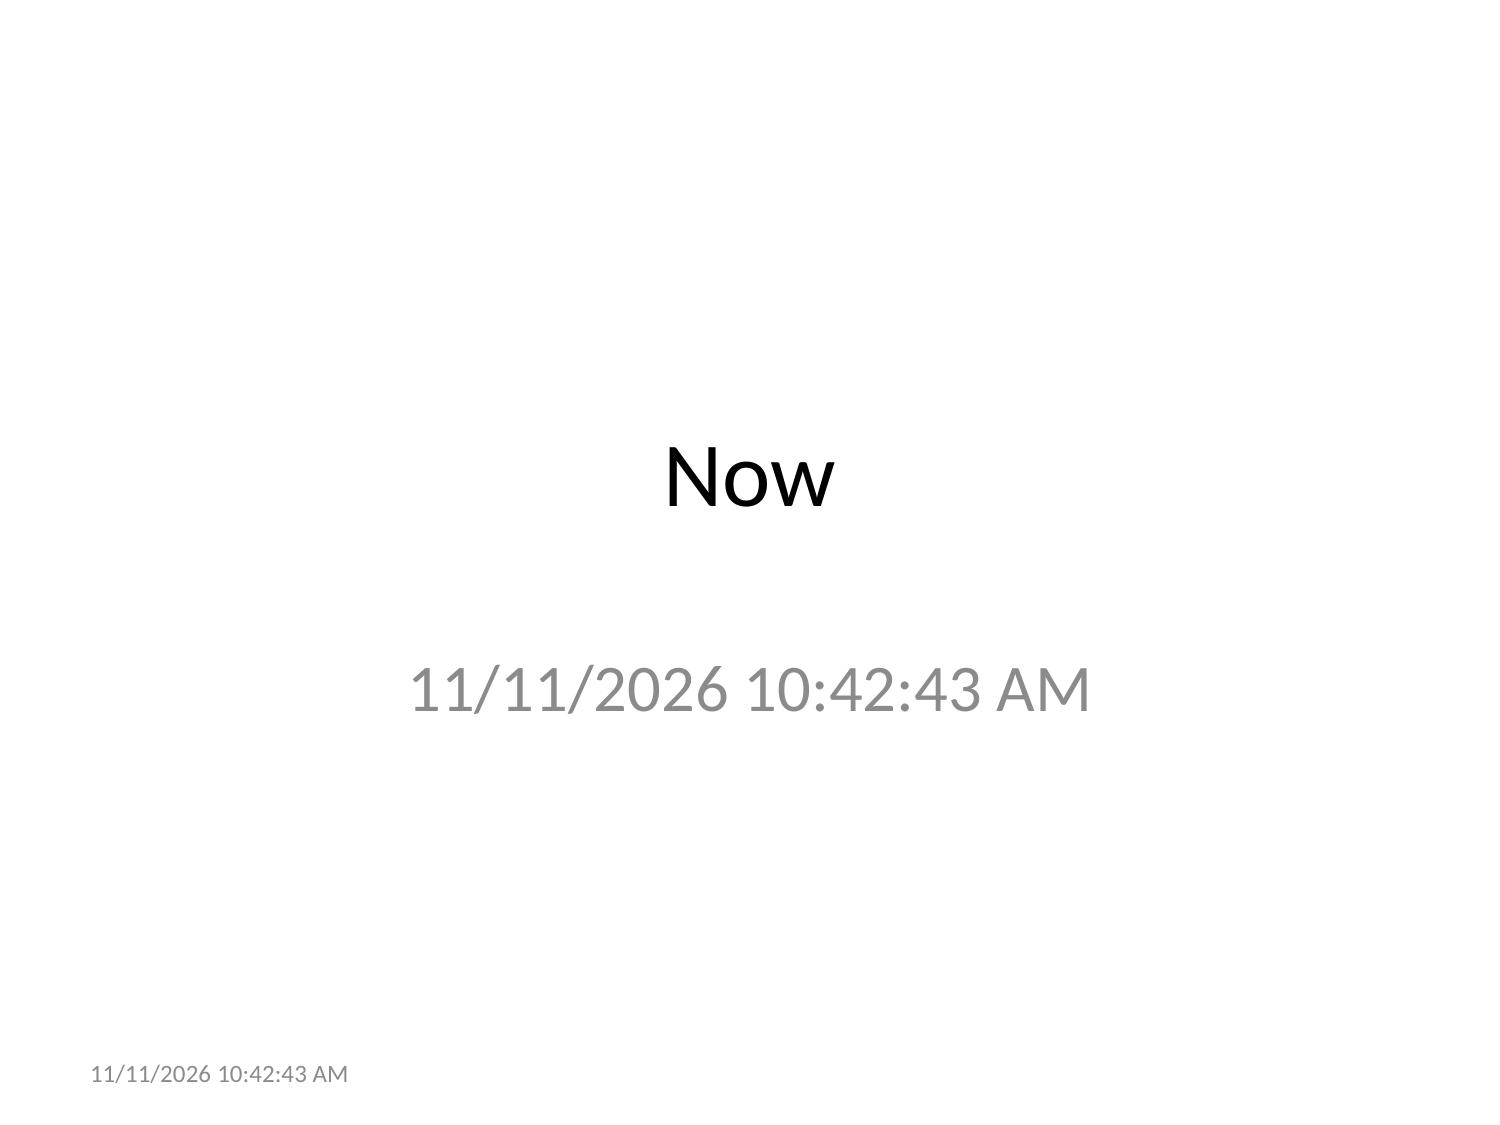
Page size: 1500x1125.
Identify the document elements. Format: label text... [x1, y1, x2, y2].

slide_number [75, 1042, 425, 1103]
subtitle 2011-12-19 10:20:04 AM [225, 637, 1275, 925]
title Now [112, 349, 1388, 591]
